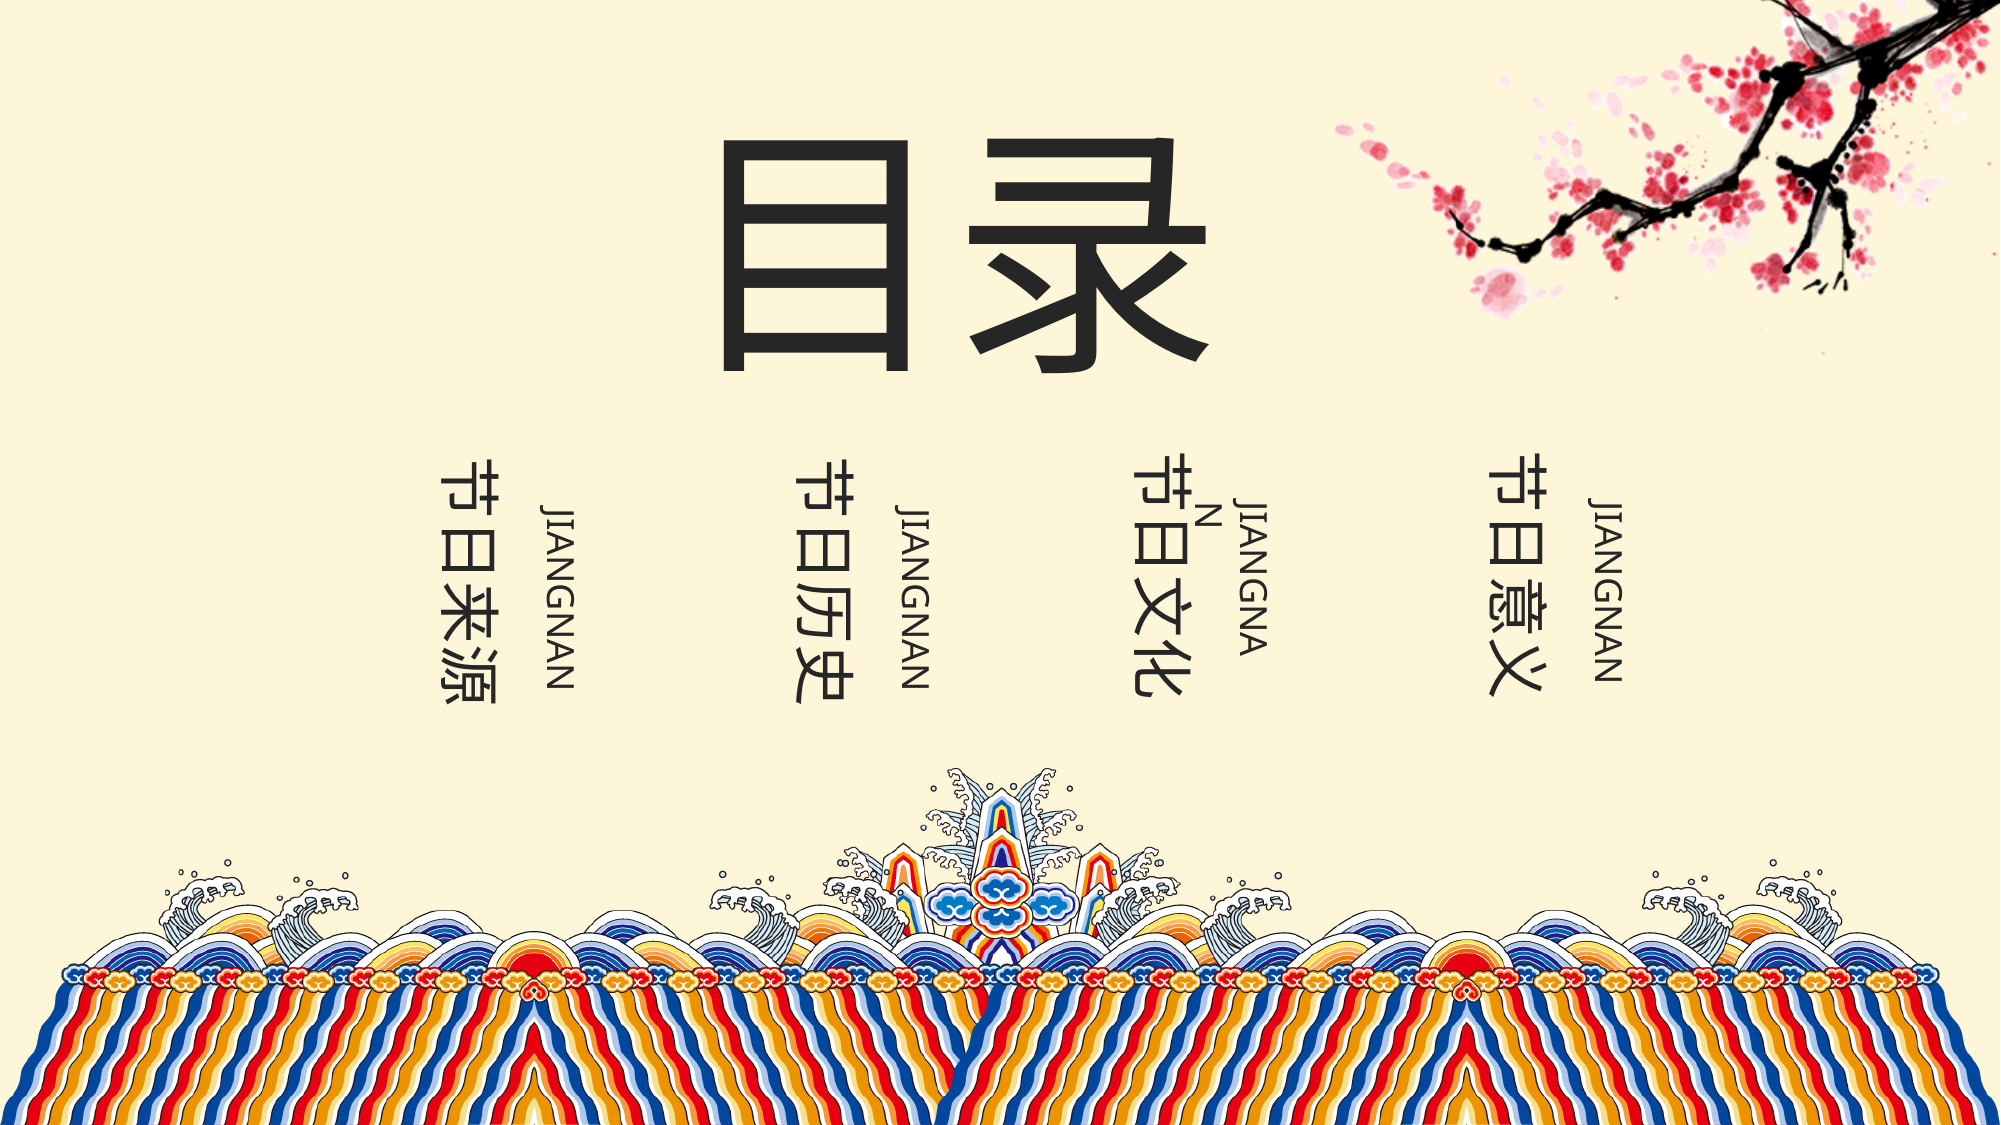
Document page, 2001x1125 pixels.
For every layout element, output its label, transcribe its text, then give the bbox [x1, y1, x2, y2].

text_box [1103, 435, 1286, 849]
text_box 目录 [666, 72, 1334, 413]
picture [0, 768, 2000, 1125]
picture [1331, 0, 2000, 355]
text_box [410, 442, 592, 856]
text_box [765, 442, 947, 856]
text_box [1458, 435, 1641, 849]
